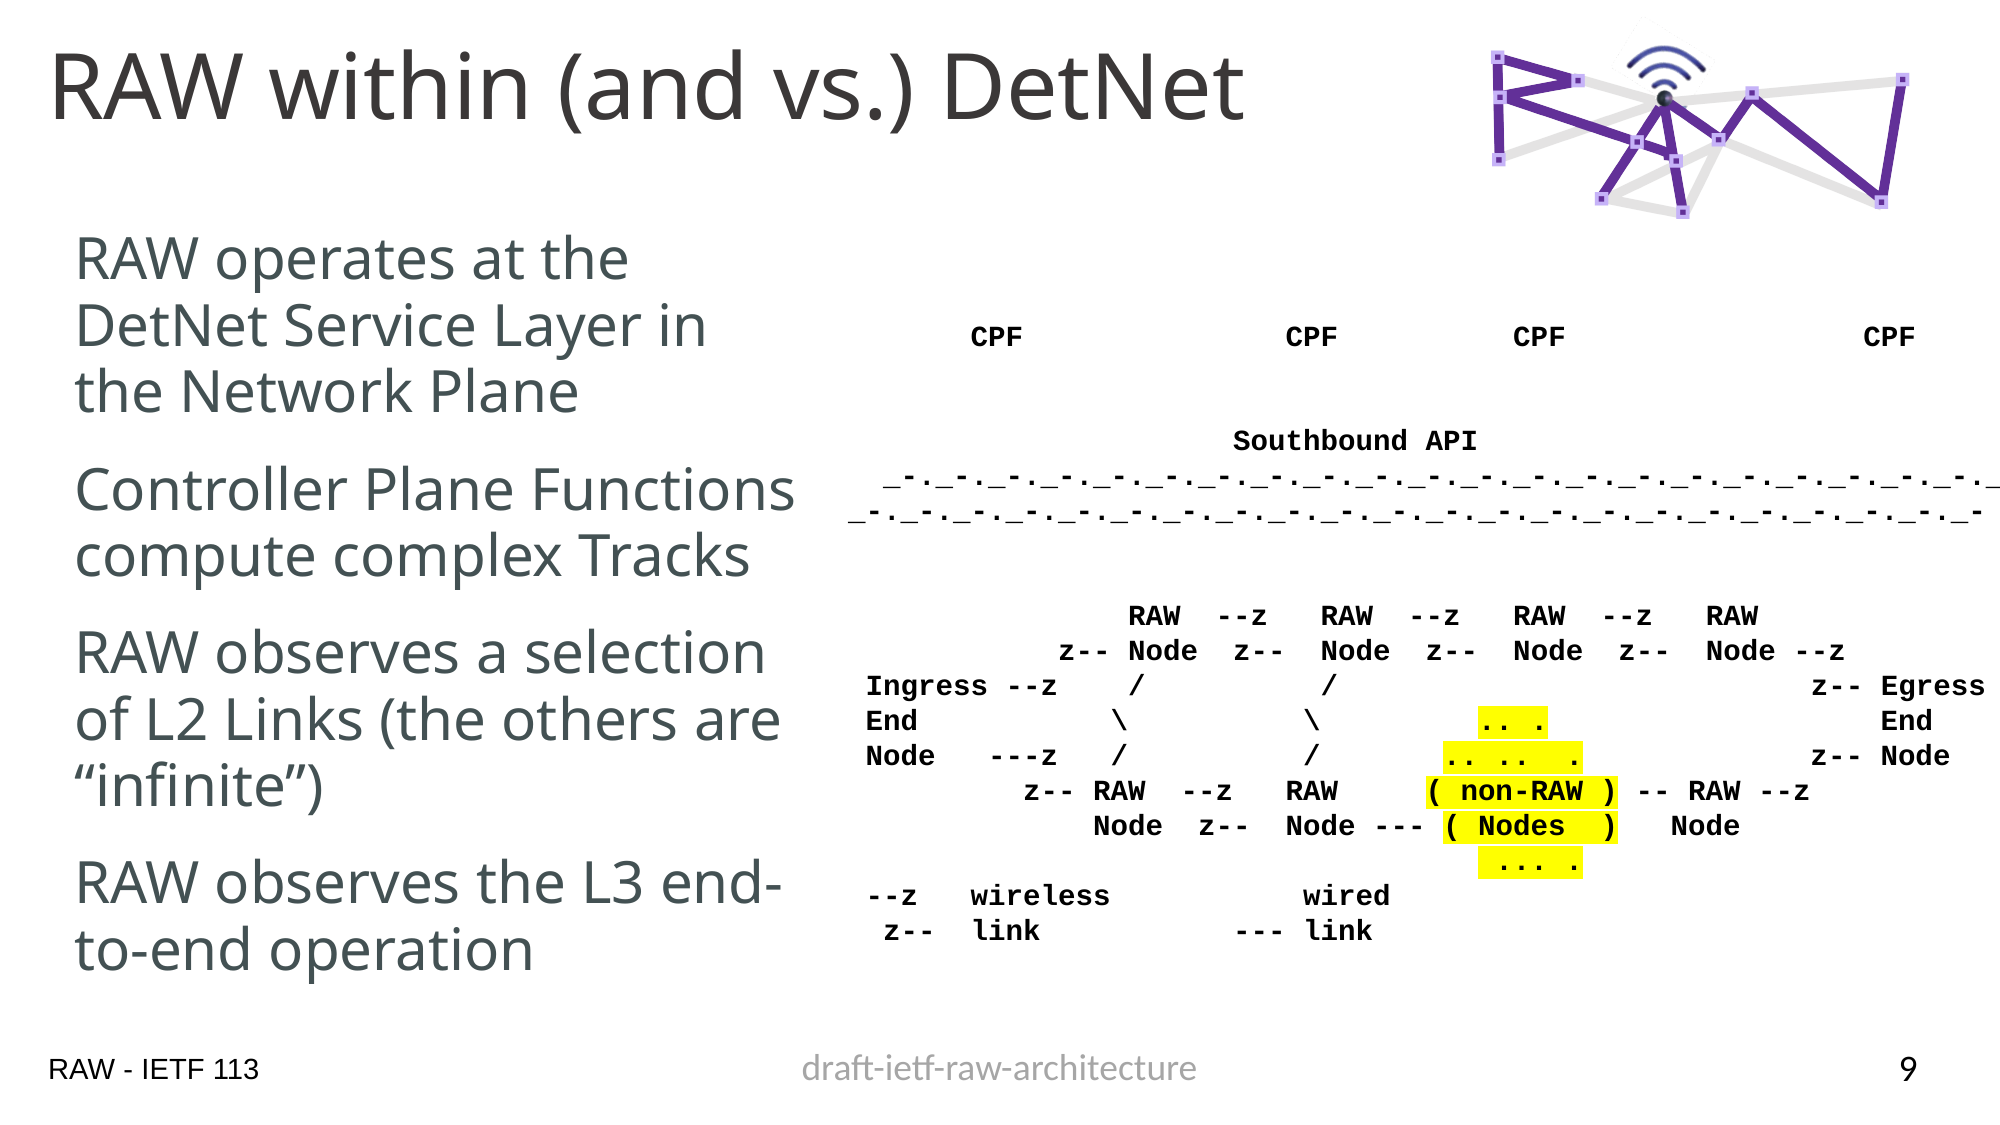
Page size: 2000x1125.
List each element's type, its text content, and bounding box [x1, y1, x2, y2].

list RAW operates at the DetNet Service Layer in the Network Plane Controller Plane Functions compute complex Tracks RAW observes a selection of L2 Links (the others are “infinite”) RAW observes the L3 end-to-end operation [62, 185, 816, 1021]
picture [1464, 0, 1956, 239]
text_box CPF CPF CPF CPF Southbound API _-._-._-._-._-._-._-._-._-._-._-._-._-._-._-._-._-._-._-._-._-._- _-._-._-._-._-._-._-._-._-._-._-._-._-._-._-._-._-._-._-._-._-._- RAW --z RAW --z RAW --z RAW z-- Node z-- Node z-- Node z-- Node --z Ingress --z / / z-- Egress End \ \ .. . End Node ---z / / .. .. . z-- Node z-- RAW --z RAW ( non-RAW ) -- RAW --z Node z-- Node --- ( Nodes ) Node ... . --z wireless wired z-- link --- link [815, 279, 2000, 954]
slide_number 9 [1482, 1036, 1933, 1097]
title RAW within (and vs.) DetNet [32, 24, 1909, 162]
